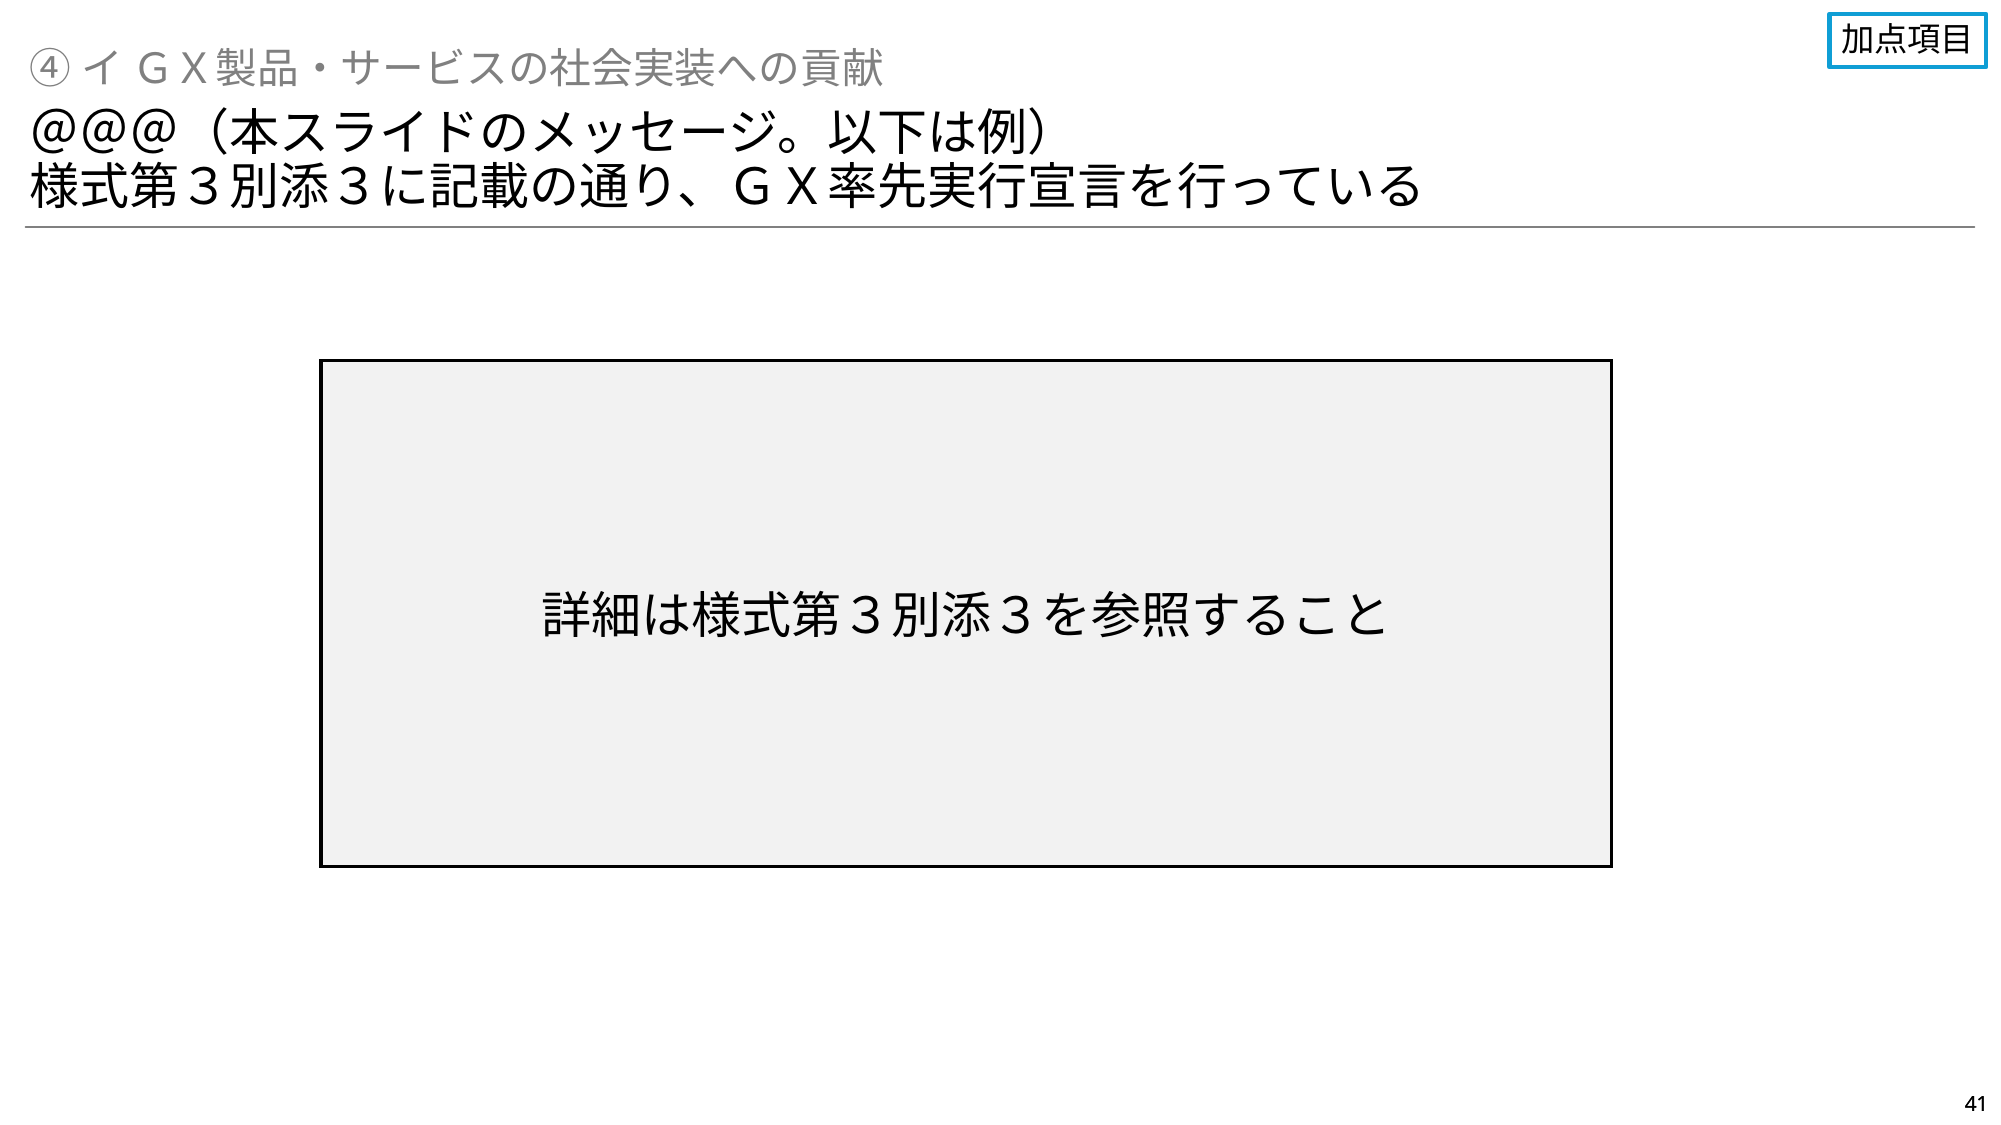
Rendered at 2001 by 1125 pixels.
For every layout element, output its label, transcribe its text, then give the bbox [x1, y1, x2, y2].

text_box ④イ ＧＸ製品・サービスの社会実装への貢献 [29, 47, 1802, 94]
text_box 詳細は様式第３別添３を参照すること [319, 359, 1613, 868]
text_box ＠＠＠（本スライドのメッセージ。以下は例） 様式第３別添３に記載の通り、ＧＸ率先実行宣言を行っている [29, 107, 1875, 216]
text_box 加点項目 [1829, 13, 1986, 68]
